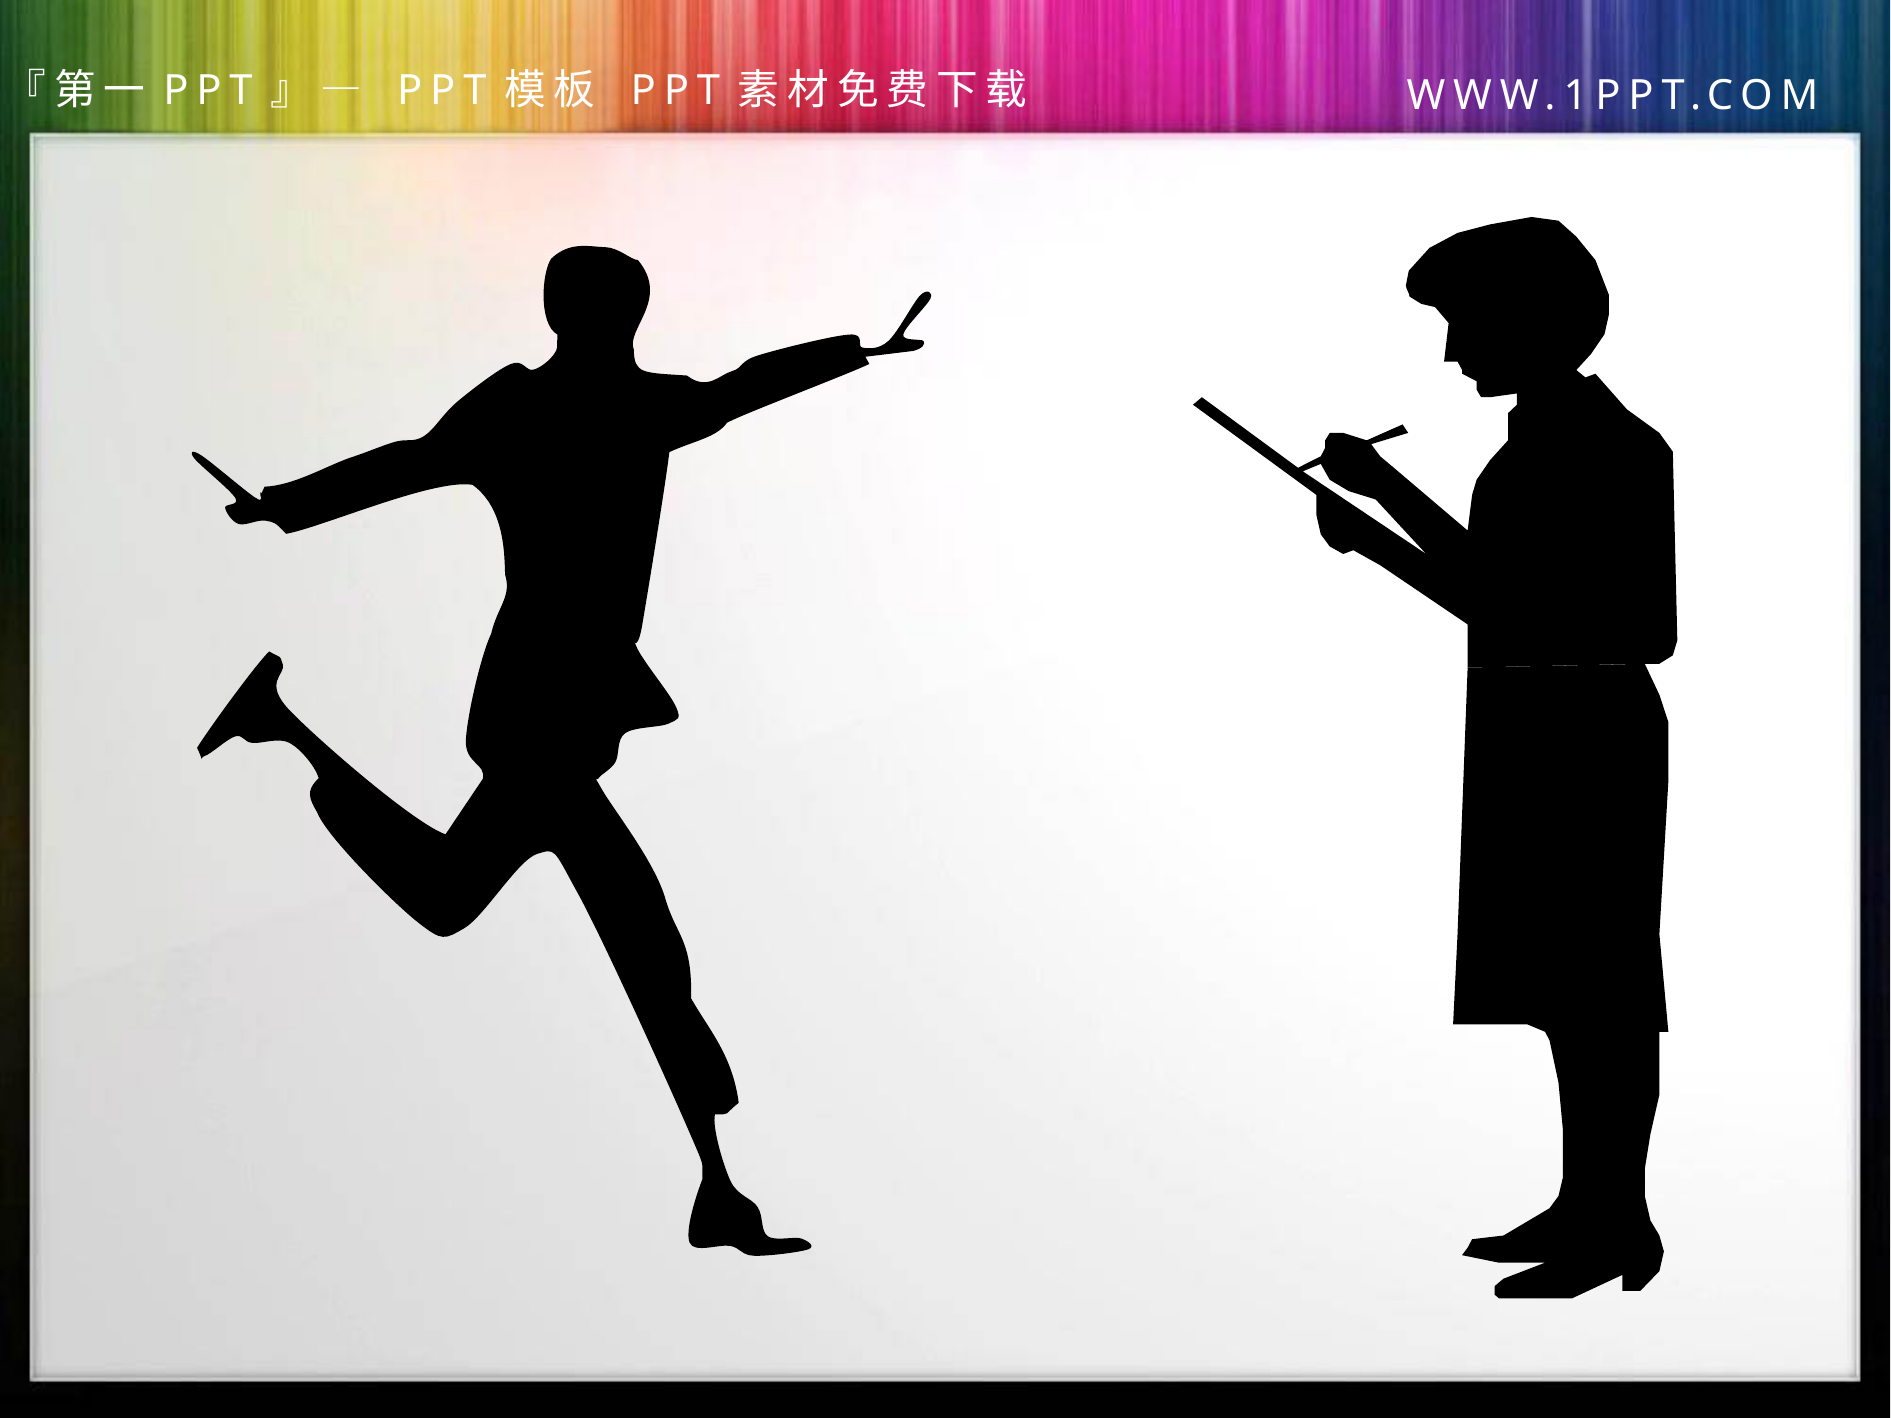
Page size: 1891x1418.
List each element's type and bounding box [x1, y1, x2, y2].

text_box [191, 245, 932, 1256]
text_box [1192, 216, 1678, 1300]
picture [0, 0, 1891, 1418]
